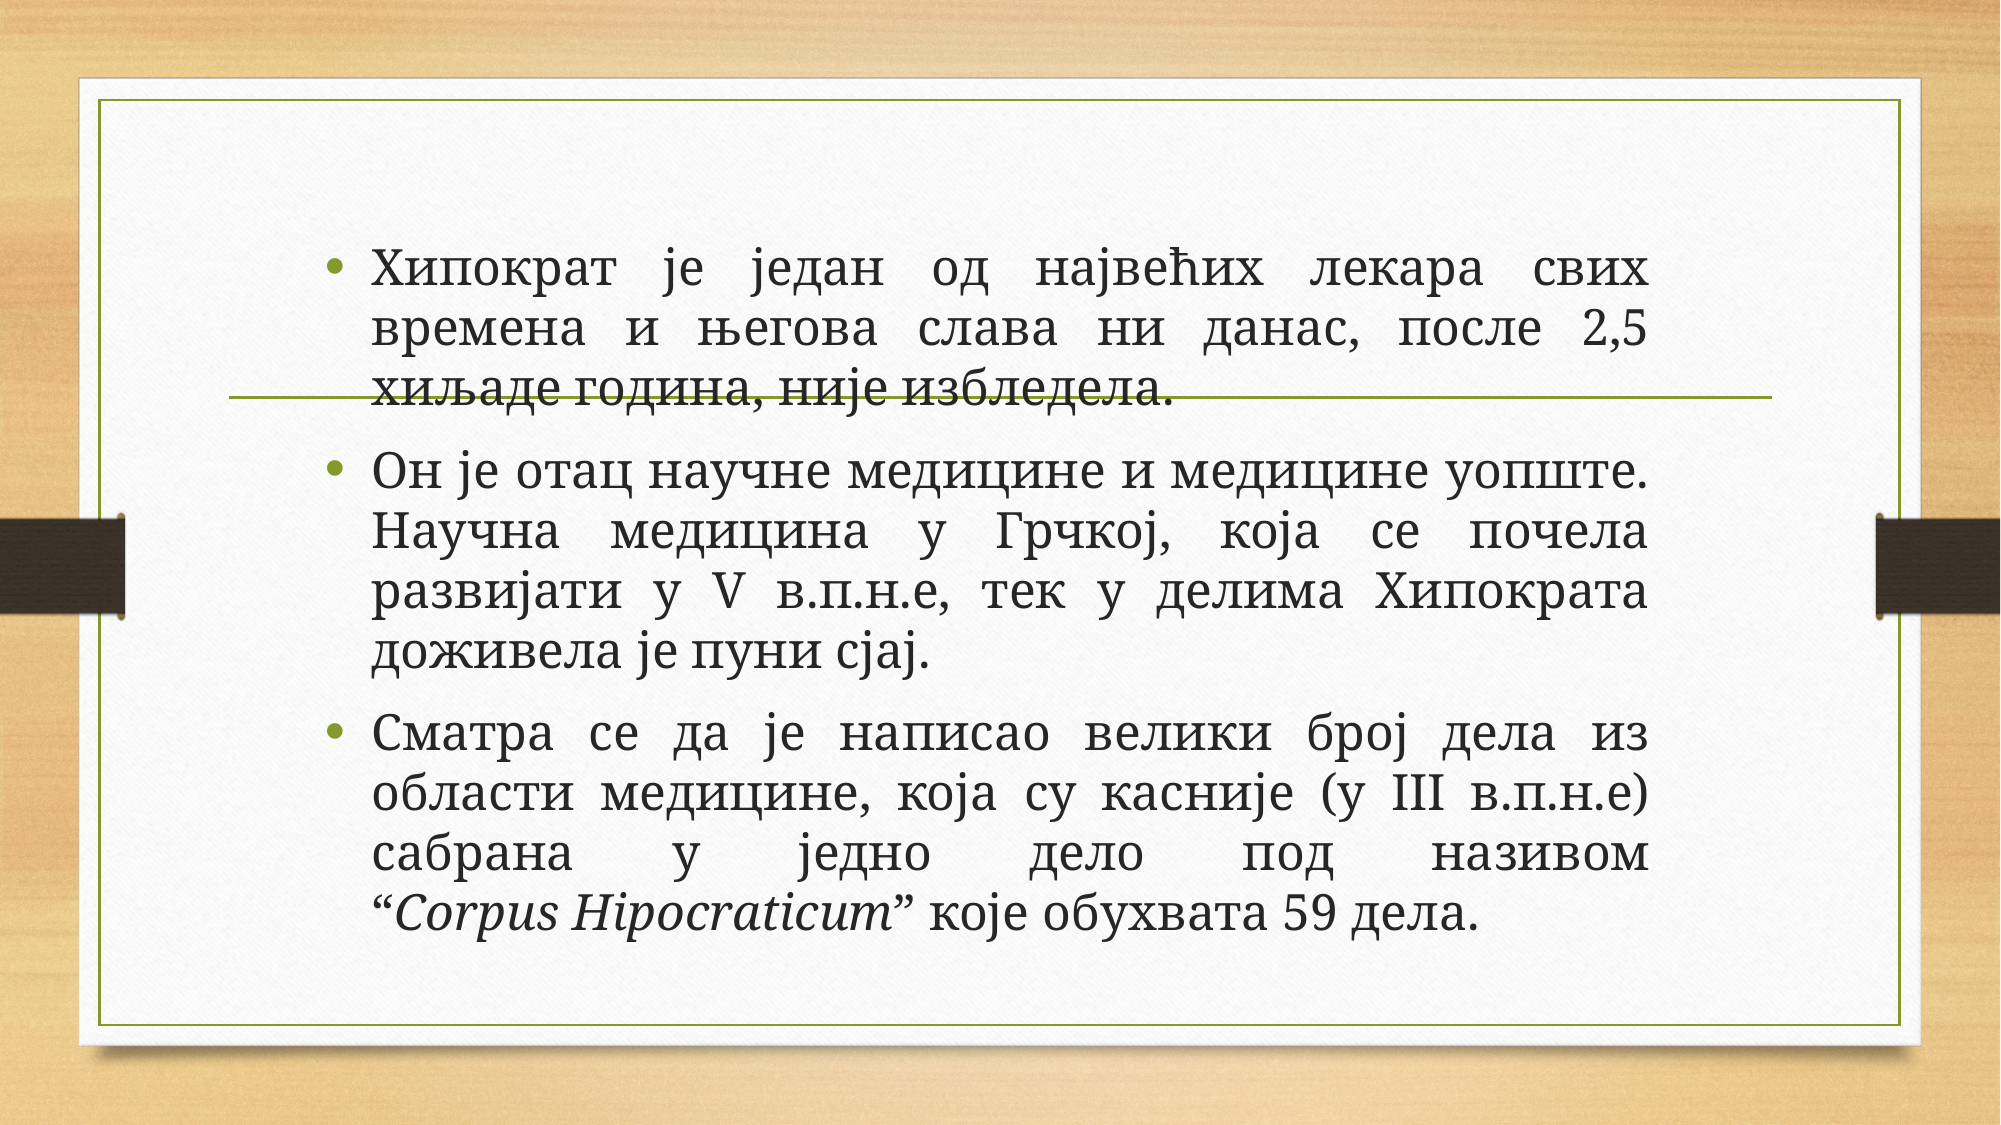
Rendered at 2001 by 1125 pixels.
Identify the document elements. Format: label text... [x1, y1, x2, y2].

picture [0, 0, 2001, 1125]
list Хипократ је један од највећих лекара свих времена и његова слава ни данас, после 2,5 хиљаде година, није избледела. Он је отац научне медицине и медицине уопште. Научна медицина у Грчкој, која се почела развијати у V в.п.н.е, тек у делима Хипократа доживела је пуни сјај. Сматра се да је написао велики број дела из области медицине, која су касније (у III в.п.н.е) сабрана у једно дело под називом “Corpus Hipocraticum” које обухвата 59 дела. [309, 228, 1666, 955]
